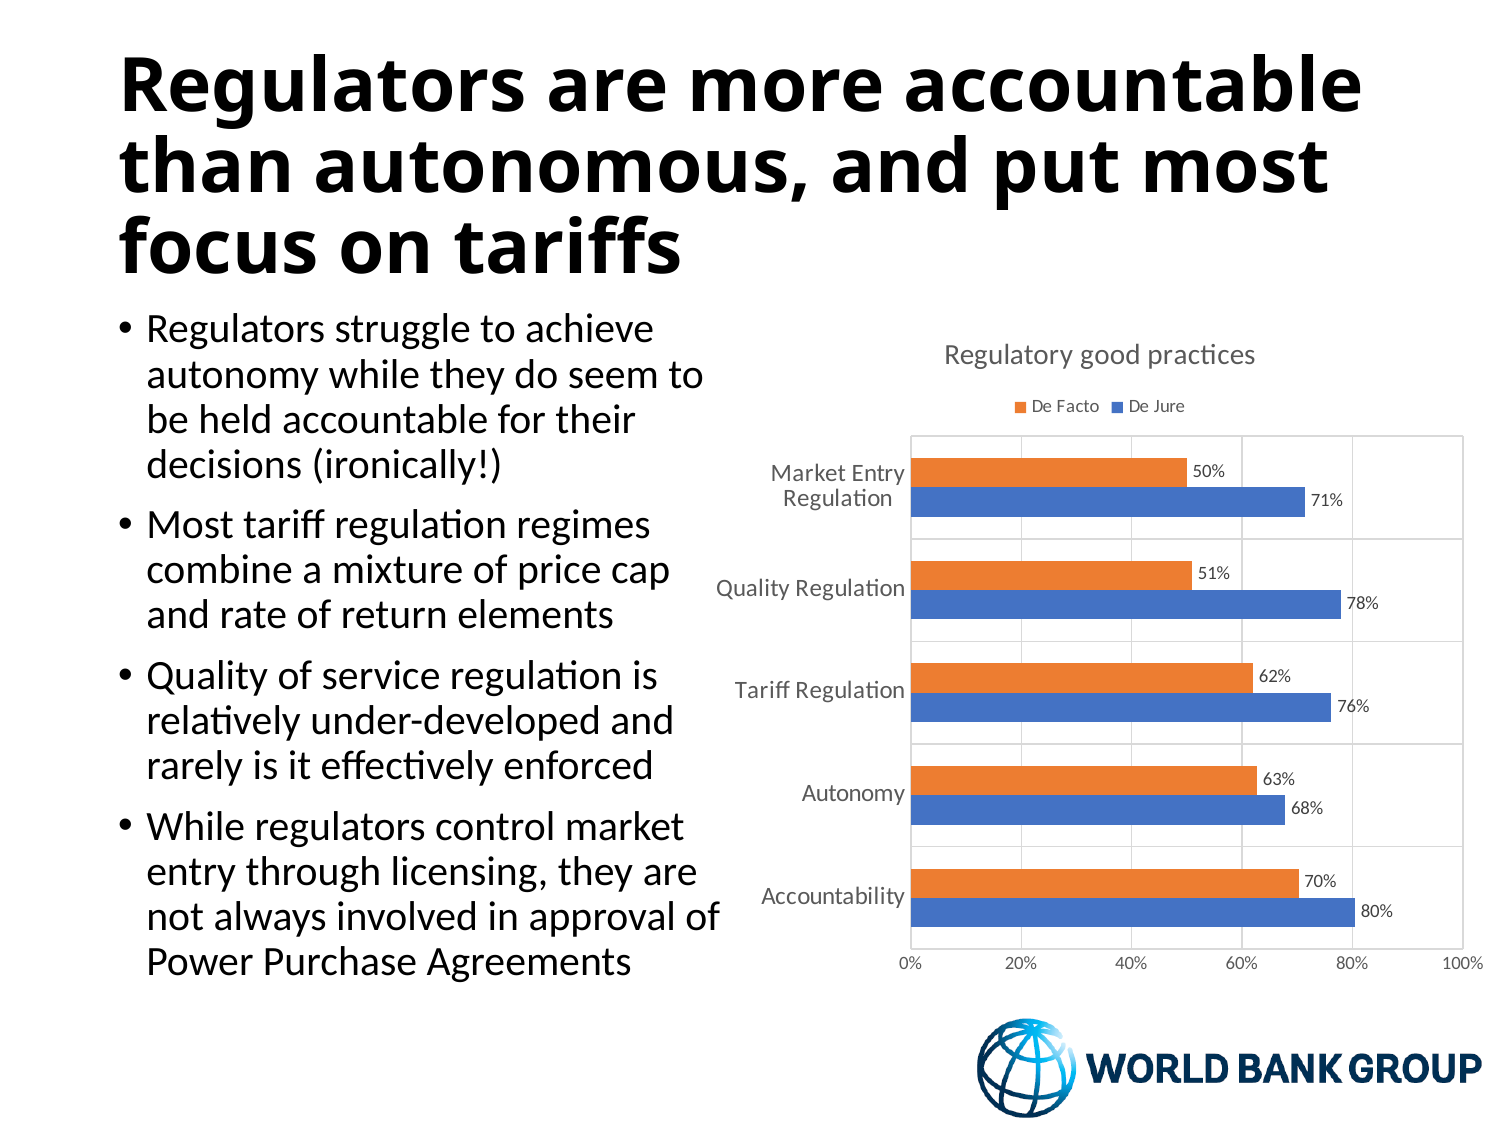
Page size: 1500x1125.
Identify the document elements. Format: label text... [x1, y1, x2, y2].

slide_number 23 [1059, 1042, 1397, 1103]
list Regulators struggle to achieve autonomy while they do seem to be held accountable for their decisions (ironically!) Most tariff regulation regimes combine a mixture of price cap and rate of return elements Quality of service regulation is relatively under-developed and rarely is it effectively enforced While regulators control market entry through licensing, they are not always involved in approval of Power Purchase Agreements [103, 299, 738, 1014]
chart [699, 312, 1500, 988]
title Regulators are more accountable than autonomous, and put most focus on tariffs [103, 59, 1397, 278]
picture [963, 1007, 1500, 1125]
